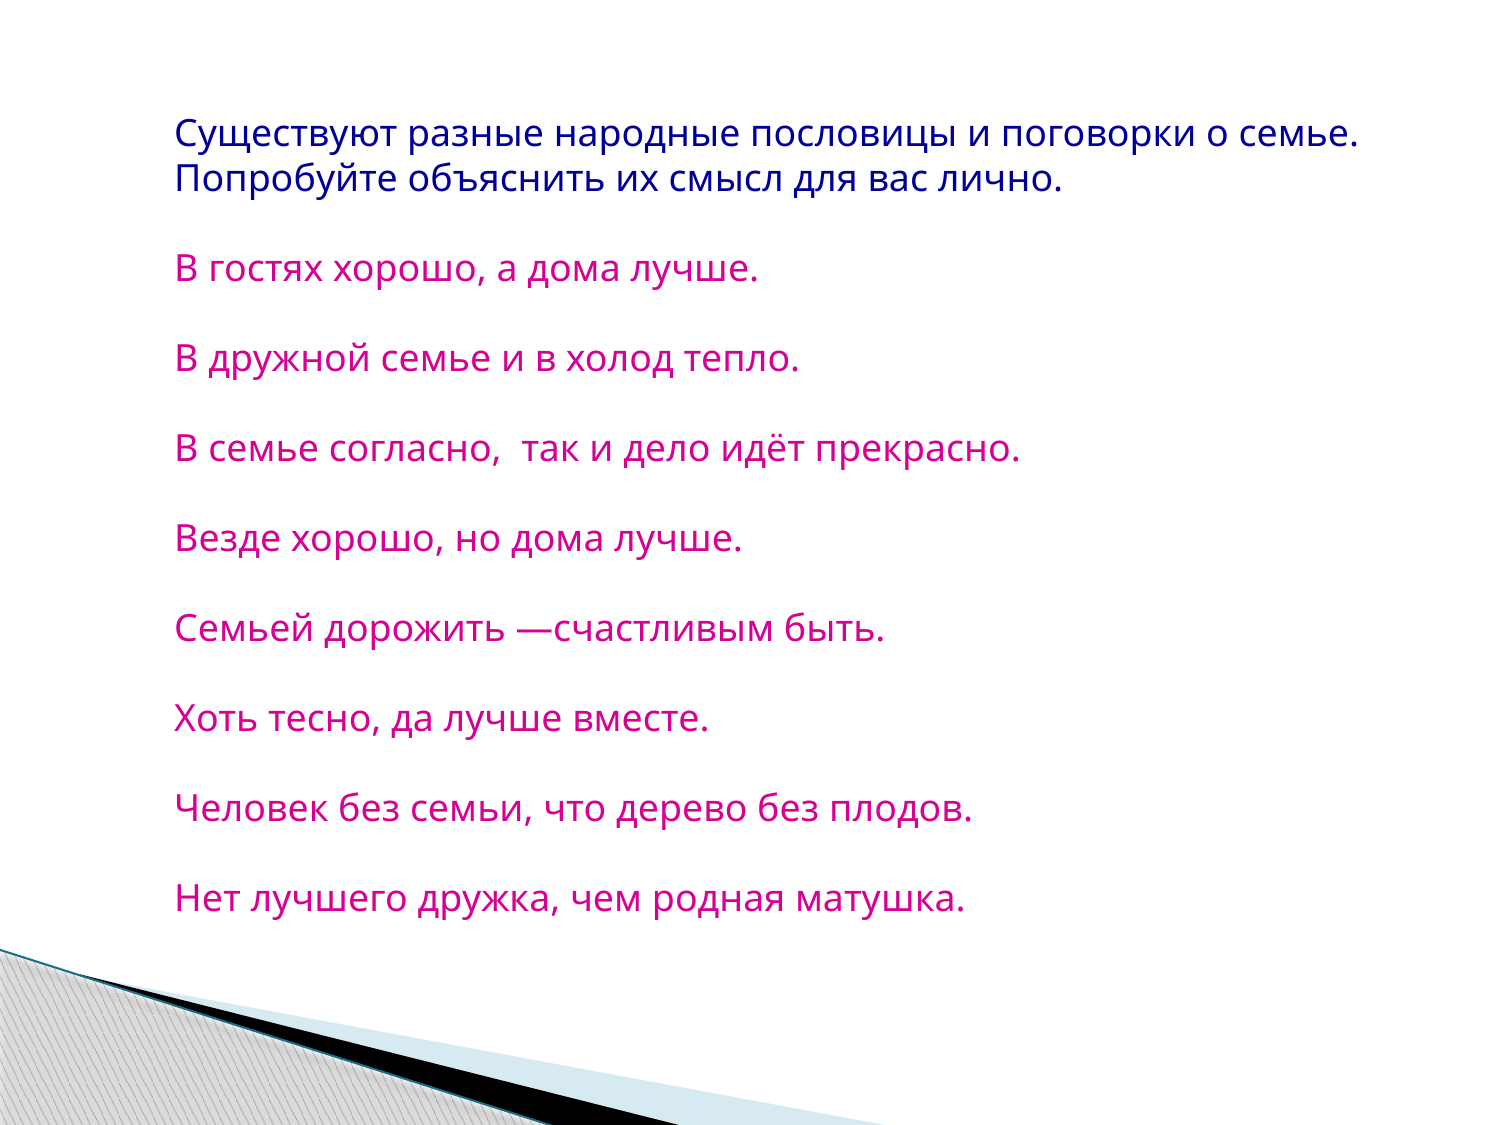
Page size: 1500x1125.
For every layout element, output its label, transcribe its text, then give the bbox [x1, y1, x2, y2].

text_box Существуют разные народные пословицы и поговорки о семье. Попробуйте объяснить их смысл для вас лично. В гостях хорошо, а дома лучше. В дружной семье и в холод тепло. В семье согласно, так и дело идёт прекрасно. Везде хорошо, но дома лучше. Семьей дорожить —счастливым быть. Хоть тесно, да лучше вместе. Человек без семьи, что дерево без плодов. Нет лучшего дружка, чем родная матушка. [159, 101, 1400, 927]
